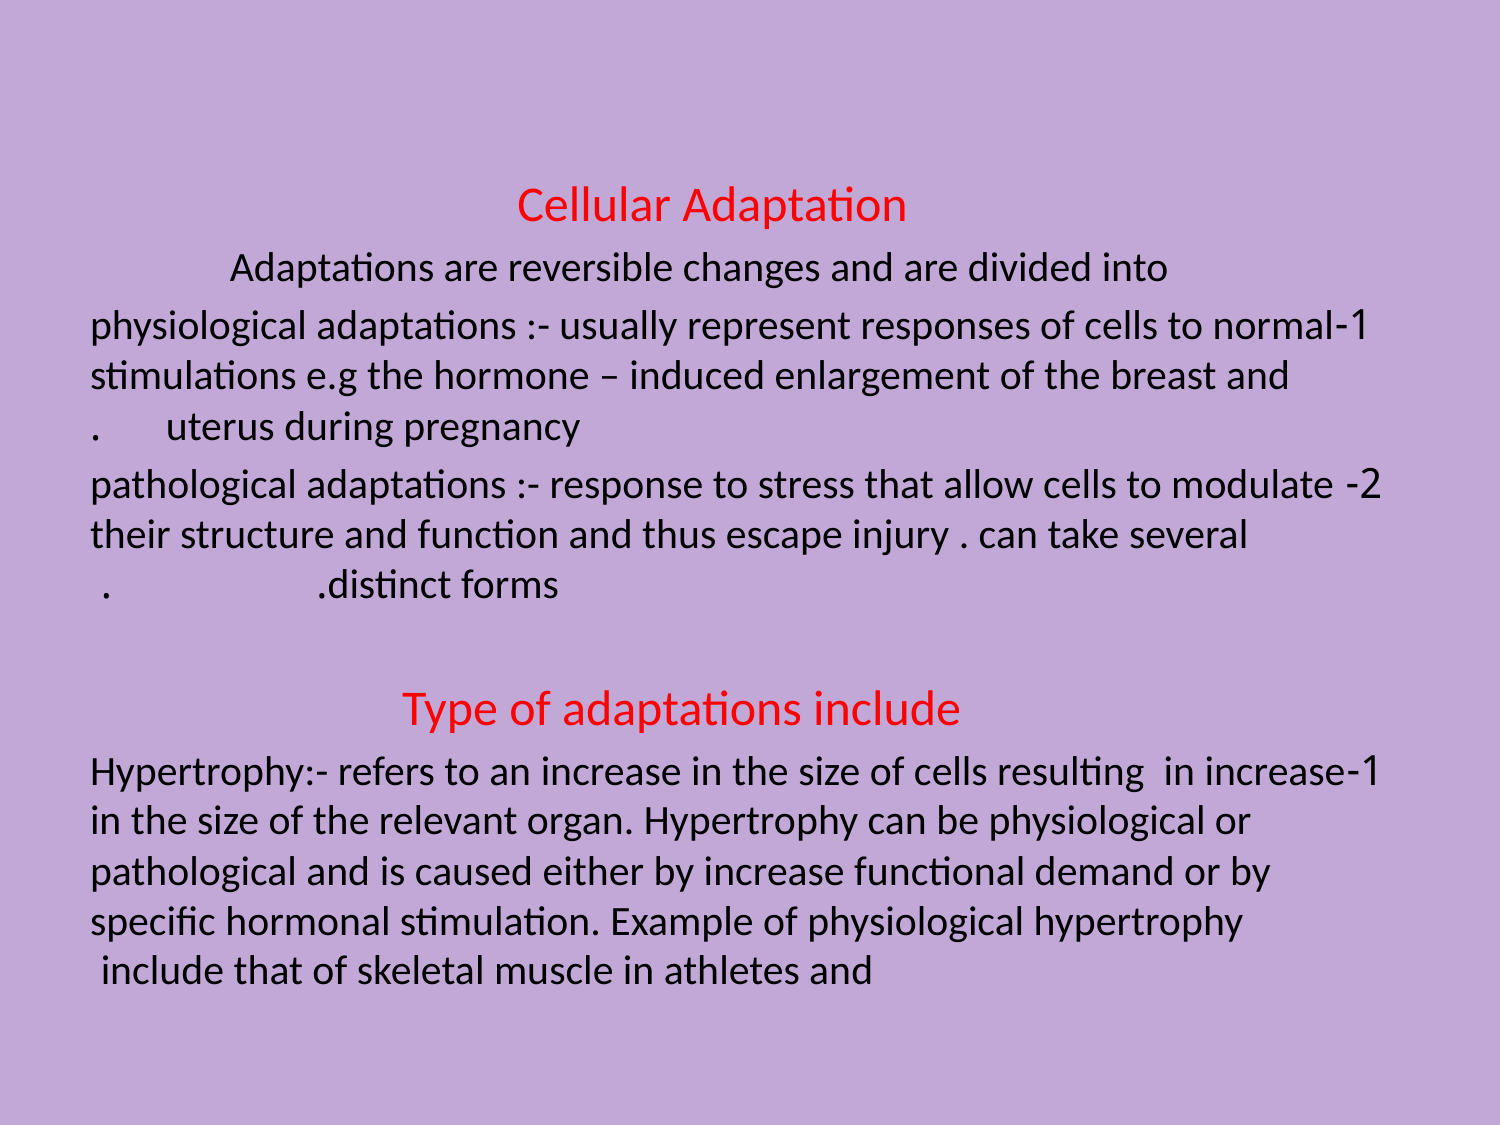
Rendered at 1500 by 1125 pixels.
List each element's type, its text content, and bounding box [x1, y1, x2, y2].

list Cellular Adaptation Adaptations are reversible changes and are divided into 1-physiological adaptations :- usually represent responses of cells to normal stimulations e.g the hormone – induced enlargement of the breast and uterus during pregnancy . 2- pathological adaptations :- response to stress that allow cells to modulate their structure and function and thus escape injury . can take several distinct forms. . Type of adaptations include 1-Hypertrophy:- refers to an increase in the size of cells resulting in increase in the size of the relevant organ. Hypertrophy can be physiological or pathological and is caused either by increase functional demand or by specific hormonal stimulation. Example of physiological hypertrophy include that of skeletal muscle in athletes and [75, 164, 1425, 1005]
